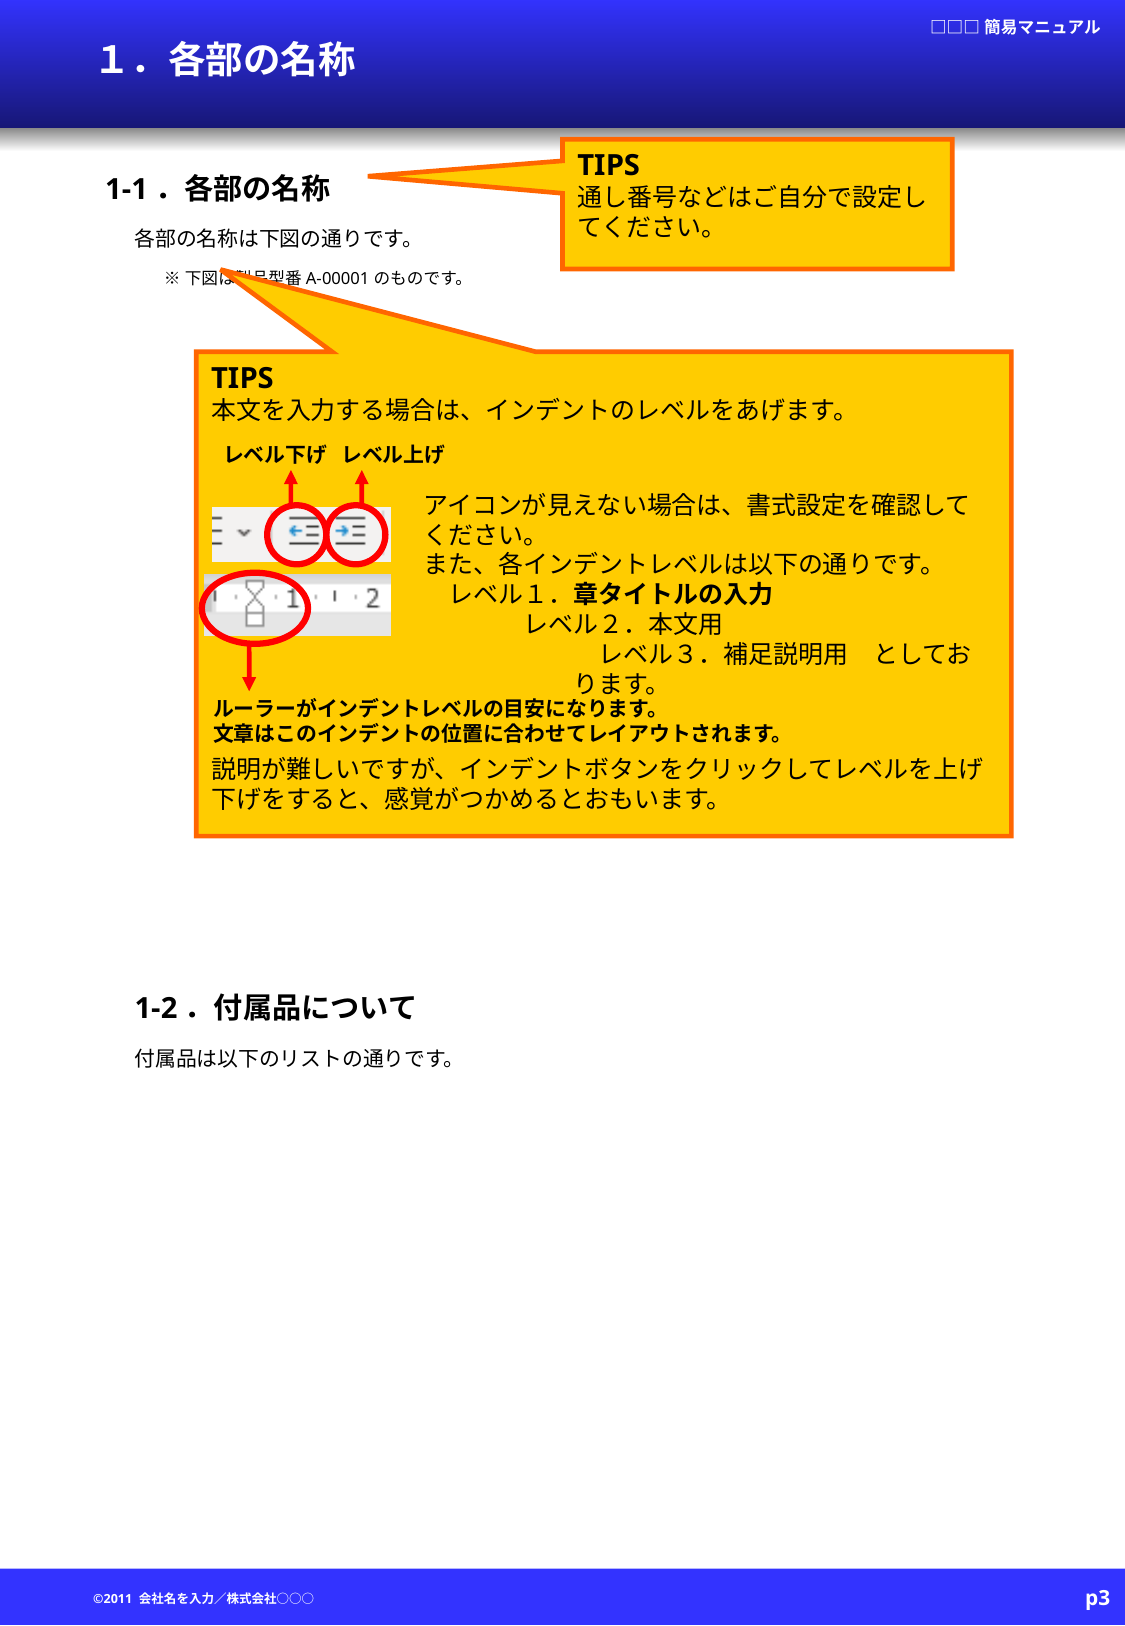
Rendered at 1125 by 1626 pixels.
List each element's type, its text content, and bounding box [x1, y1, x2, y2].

text_box TIPS 通し番号などはご自分で設定してください。 [367, 139, 953, 269]
slide_number p3 [862, 1577, 1125, 1625]
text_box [196, 351, 1012, 837]
list 1-1．各部の名称 各部の名称は下図の通りです。 ※下図は製品型番A-00001のものです。 1-2．付属品について 付属品は以下のリストの通りです。 [90, 162, 1059, 1545]
title １．各部の名称 [78, 21, 740, 96]
